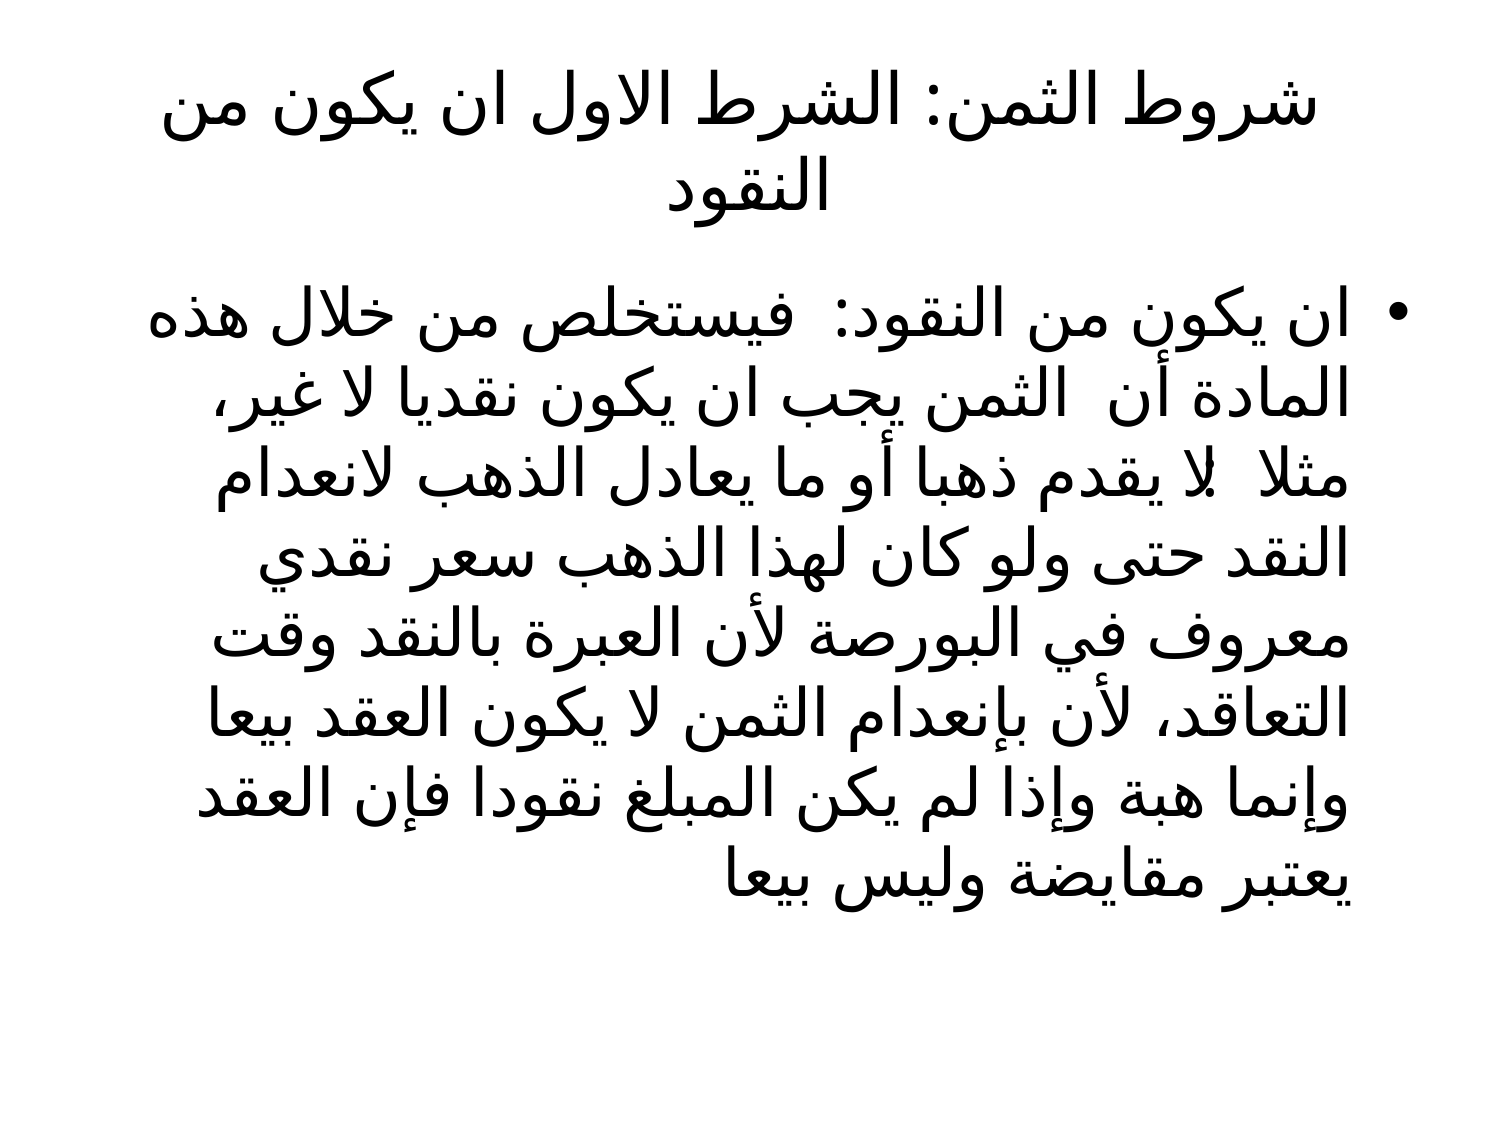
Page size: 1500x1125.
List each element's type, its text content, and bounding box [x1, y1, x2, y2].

title شروط الثمن: الشرط الاول ان يكون من النقود [75, 45, 1425, 233]
list ان يكون من النقود: فيستخلص من خلال هذه المادة أن الثمن يجب ان يكون نقديا لا غير، مثلا: لا يقدم ذهبا أو ما يعادل الذهب لانعدام النقد حتى ولو كان لهذا الذهب سعر نقدي معروف في البورصة لأن العبرة بالنقد وقت التعاقد، لأن بإنعدام الثمن لا يكون العقد بيعا وإنما هبة وإذا لم يكن المبلغ نقودا فإن العقد يعتبر مقايضة وليس بيعا [75, 262, 1425, 1005]
